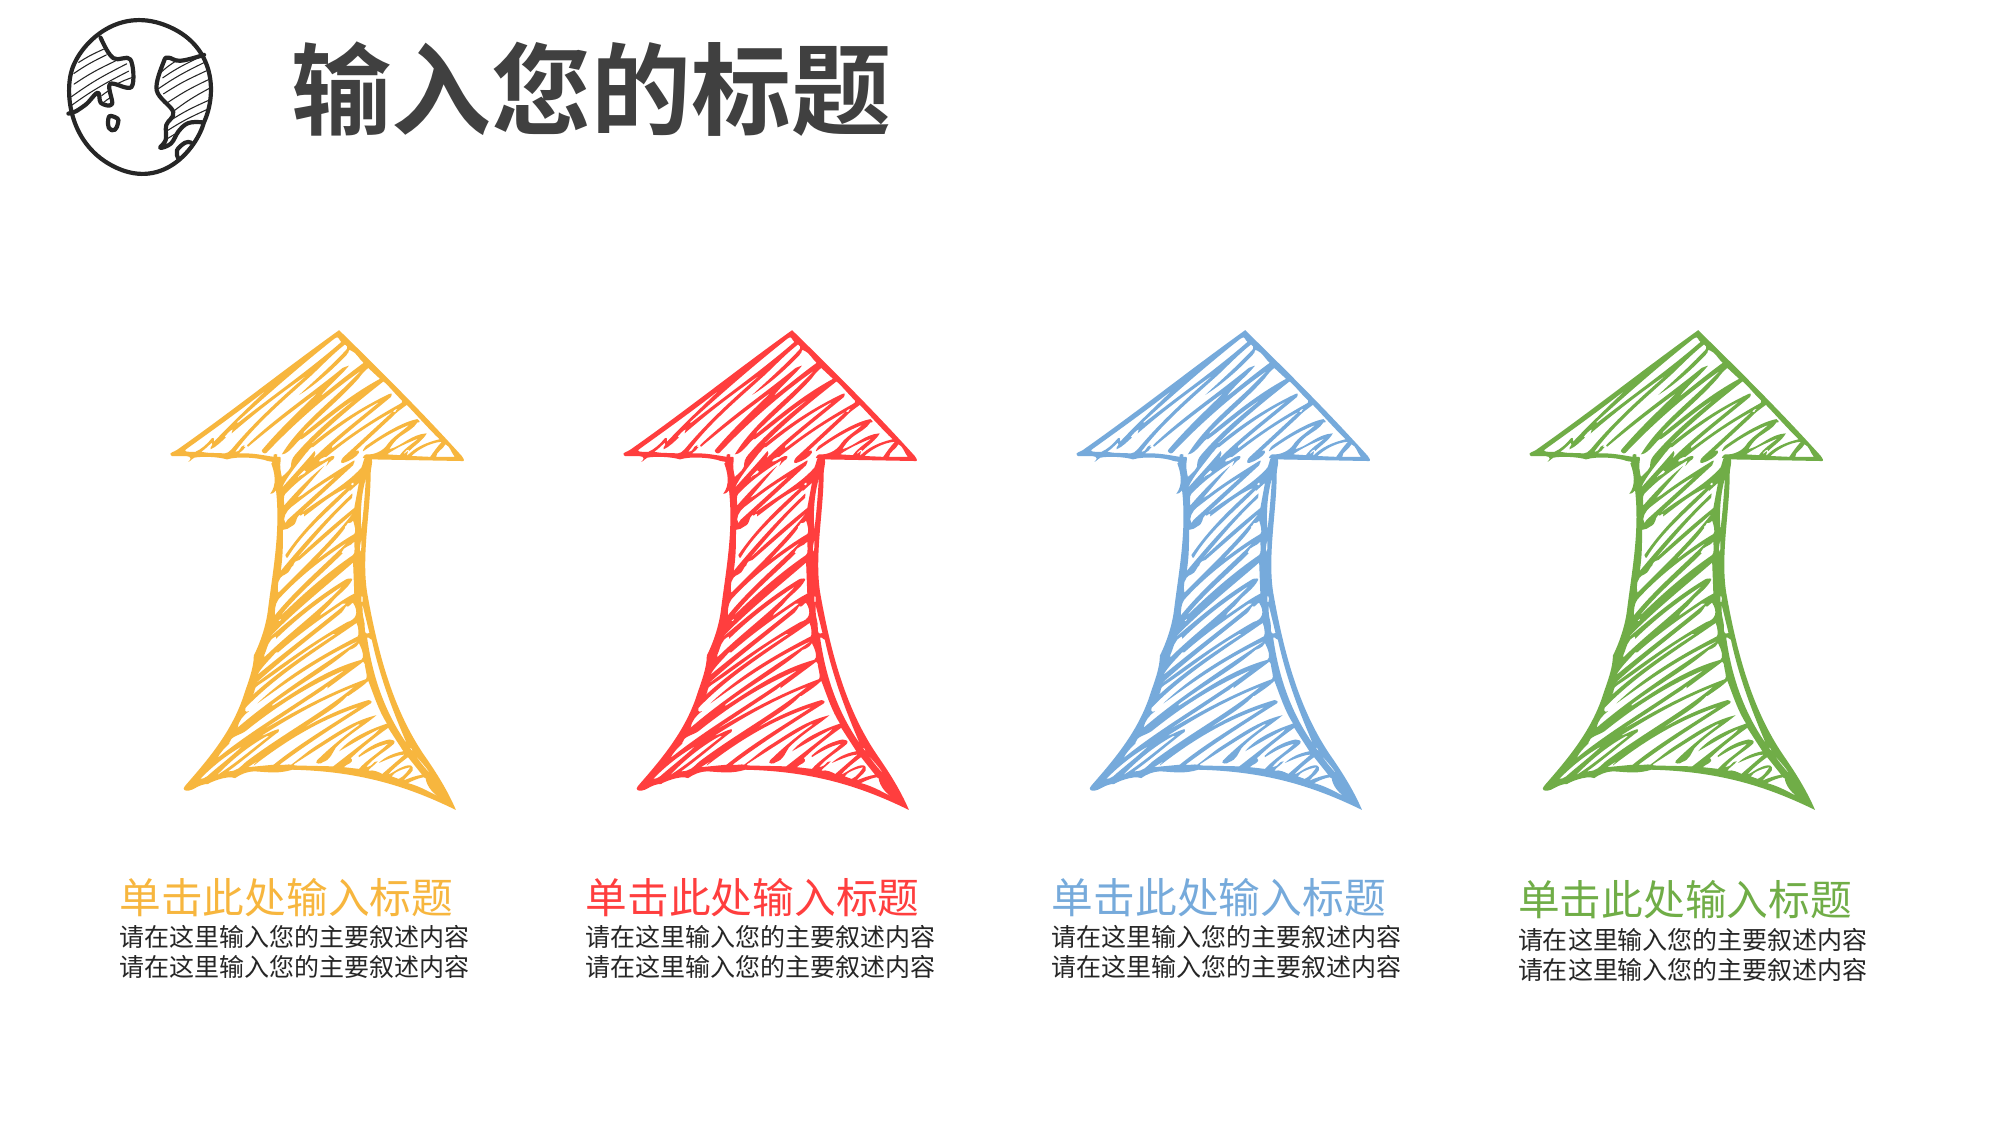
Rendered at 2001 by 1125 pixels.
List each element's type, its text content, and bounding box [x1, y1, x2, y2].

text_box 单击此处输入标题 请在这里输入您的主要叙述内容 请在这里输入您的主要叙述内容 [1037, 864, 1417, 1070]
text_box [1076, 330, 1370, 810]
text_box [170, 330, 464, 810]
text_box [623, 330, 917, 810]
text_box 单击此处输入标题 请在这里输入您的主要叙述内容 请在这里输入您的主要叙述内容 [570, 864, 951, 1070]
text_box 输入您的标题 [276, 20, 907, 155]
text_box [1529, 330, 1824, 810]
text_box 单击此处输入标题 请在这里输入您的主要叙述内容 请在这里输入您的主要叙述内容 [104, 864, 485, 1070]
text_box 单击此处输入标题 请在这里输入您的主要叙述内容 请在这里输入您的主要叙述内容 [1503, 866, 1884, 1072]
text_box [65, 20, 215, 172]
